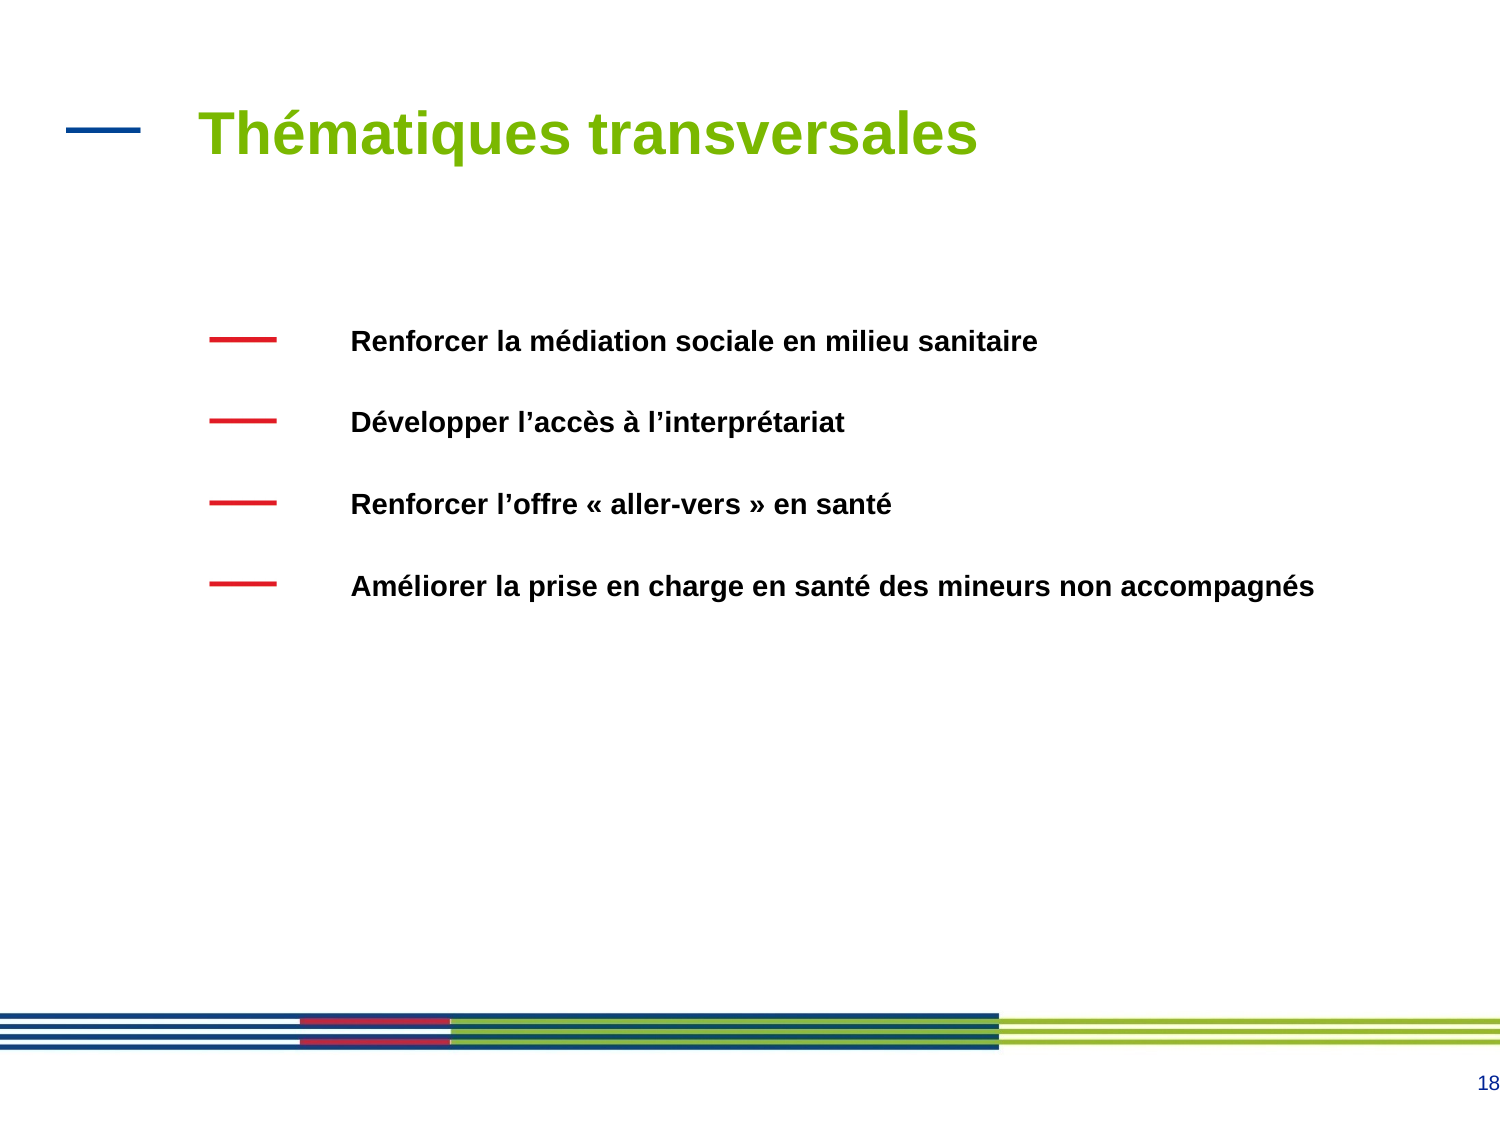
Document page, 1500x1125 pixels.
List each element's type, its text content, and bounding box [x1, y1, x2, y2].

list Renforcer la médiation sociale en milieu sanitaire Développer l’accès à l’interprétariat Renforcer l’offre « aller-vers » en santé Améliorer la prise en charge en santé des mineurs non accompagnés [194, 314, 1383, 990]
title Thématiques transversales [49, 35, 1388, 224]
picture [0, 999, 1500, 1063]
picture [209, 333, 277, 346]
picture [65, 123, 141, 137]
picture [209, 415, 277, 427]
picture [209, 578, 277, 590]
picture [209, 497, 277, 509]
